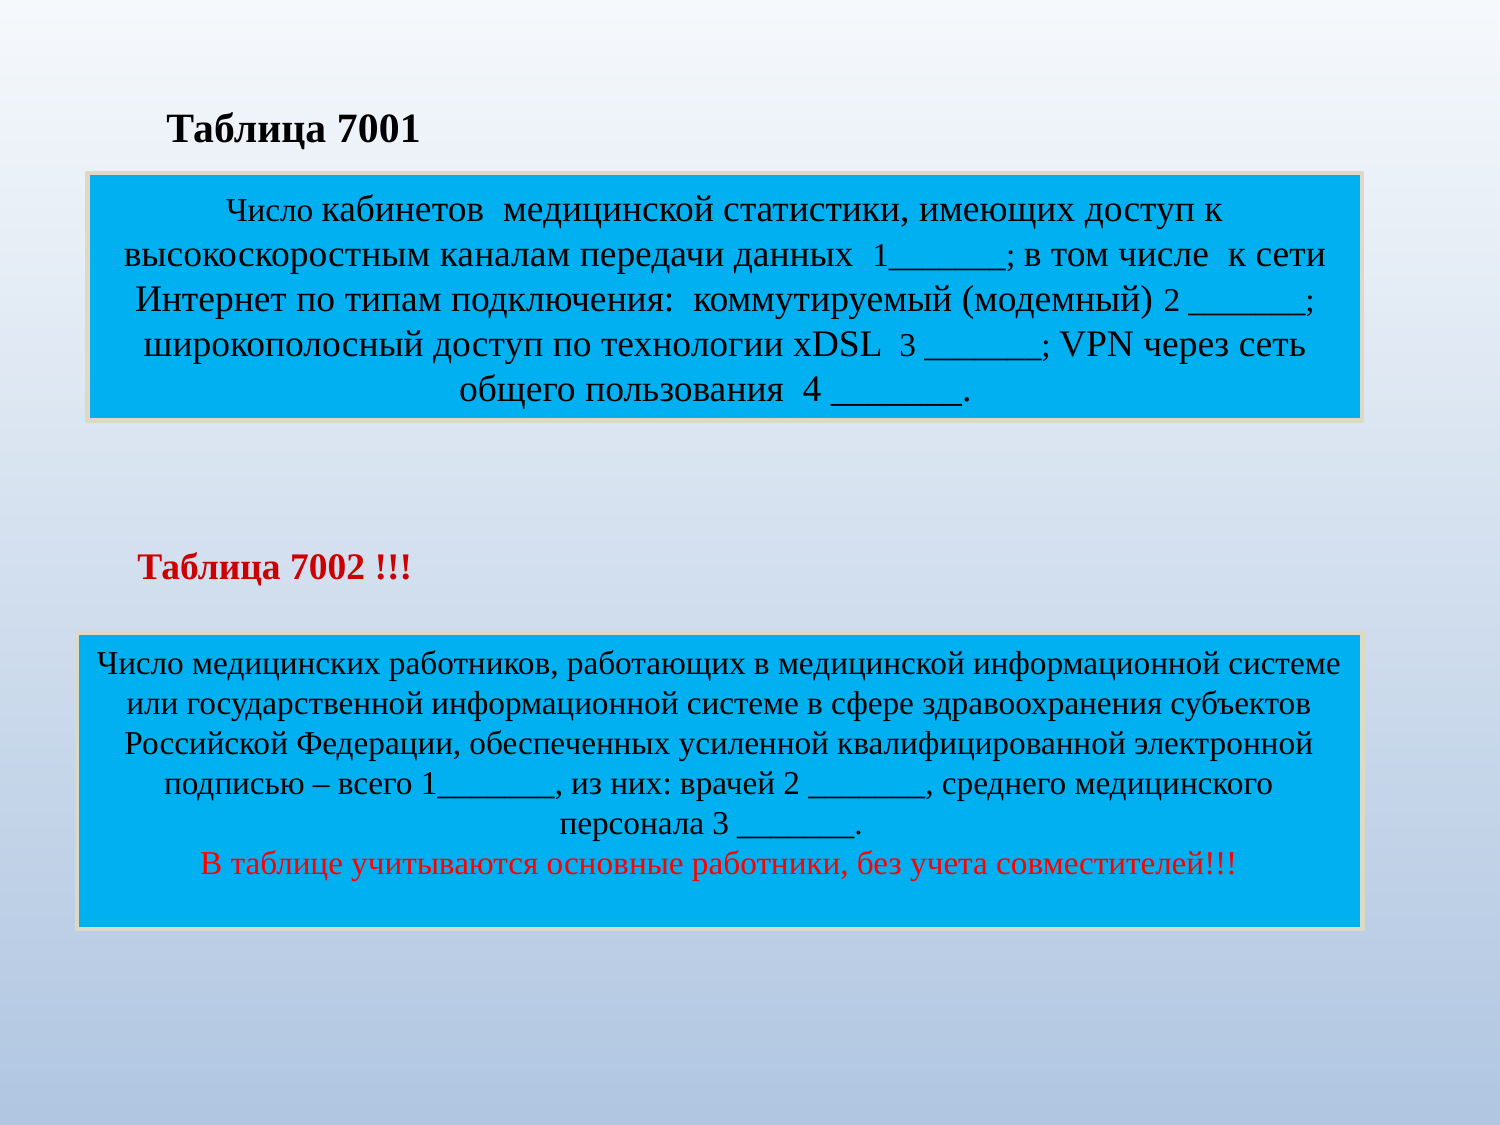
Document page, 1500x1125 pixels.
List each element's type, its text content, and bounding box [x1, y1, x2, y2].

title Таблица 7001 [62, 99, 526, 153]
text_box Число медицинских работников, работающих в медицинской информационной системе или государственной информационной системе в сфере здравоохранения субъектов Российской Федерации, обеспеченных усиленной квалифицированной электронной подписью – всего 1_______, из них: врачей 2 _______, среднего медицинского персонала 3 _______. В таблице учитываются основные работники, без учета совместителей!!! [75, 631, 1365, 931]
text_box Число кабинетов медицинской статистики, имеющих доступ к высокоскоростным каналам передачи данных 1_______; в том числе к сети Интернет по типам подключения: коммутируемый (модемный) 2 _______; широкополосный доступ по технологии xDSL 3 _______; VPN через сеть общего пользования 4 _______. [85, 171, 1364, 423]
text_box Таблица 7002 !!! [112, 534, 443, 595]
